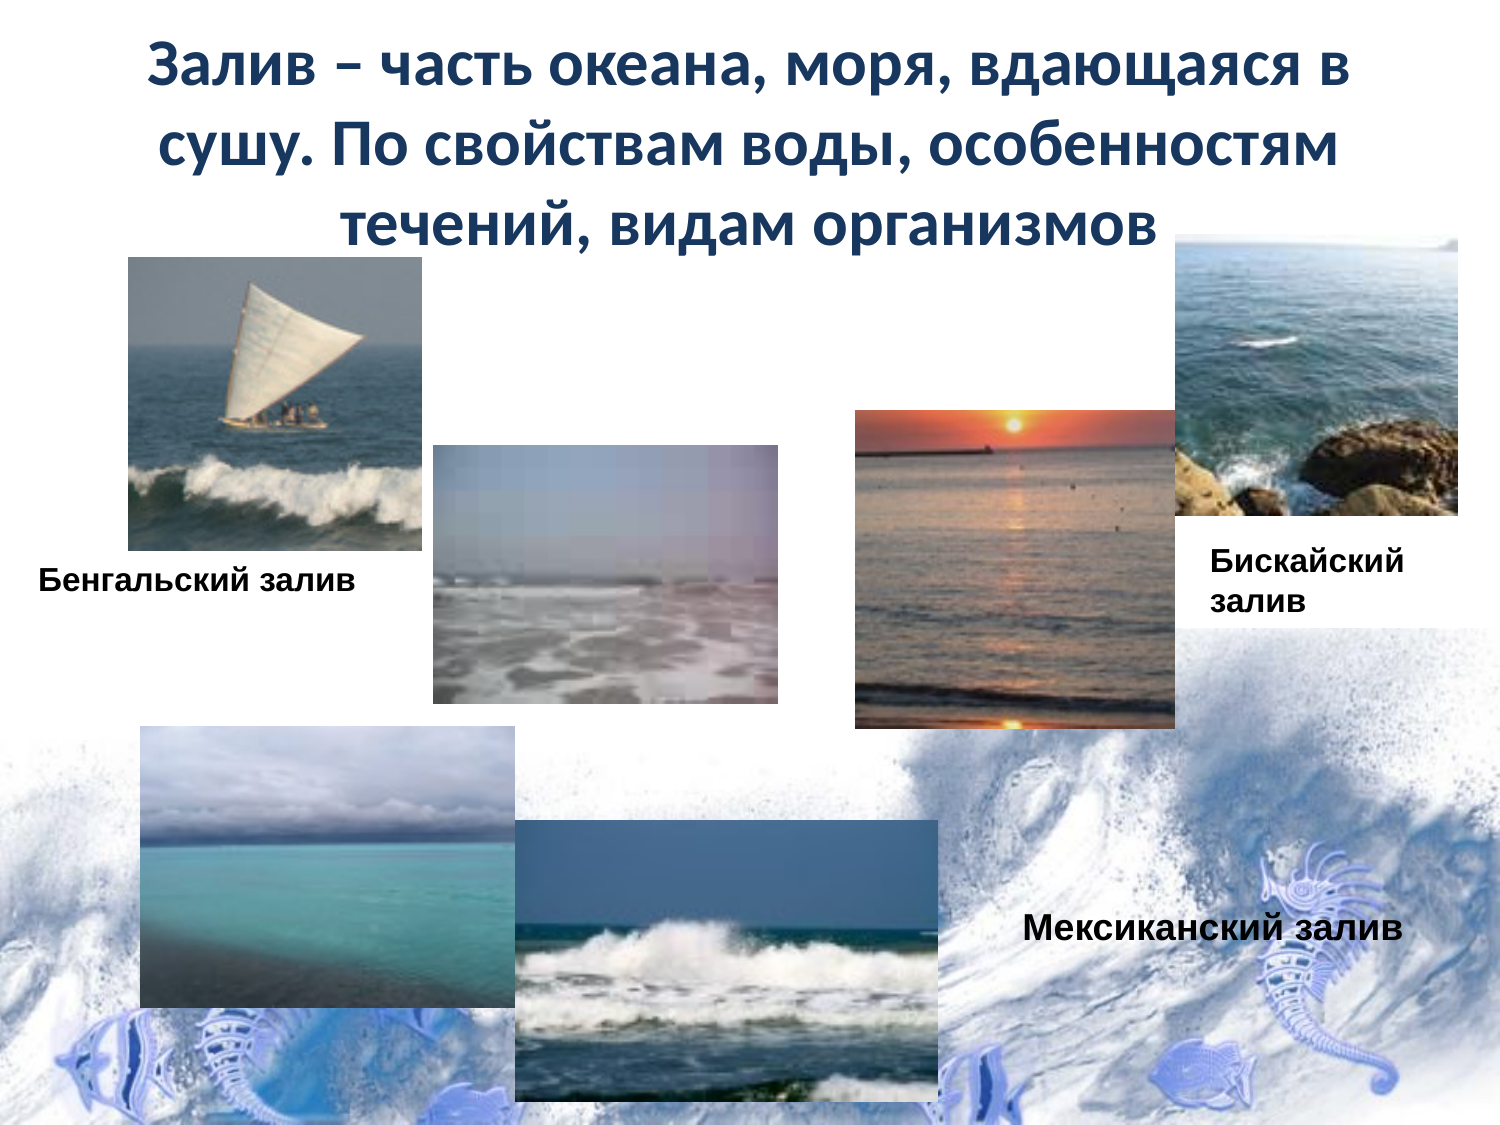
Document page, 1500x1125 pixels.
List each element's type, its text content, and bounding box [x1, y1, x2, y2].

title Залив – часть океана, моря, вдающаяся в сушу. По свойствам воды, особенностям течений, видам организмов [75, 45, 1425, 233]
text_box Бискайский залив [1195, 532, 1465, 627]
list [128, 257, 423, 552]
text_box Бенгальский залив [23, 550, 428, 606]
text_box Мексиканский залив [1007, 895, 1477, 956]
picture [0, 234, 1500, 1125]
